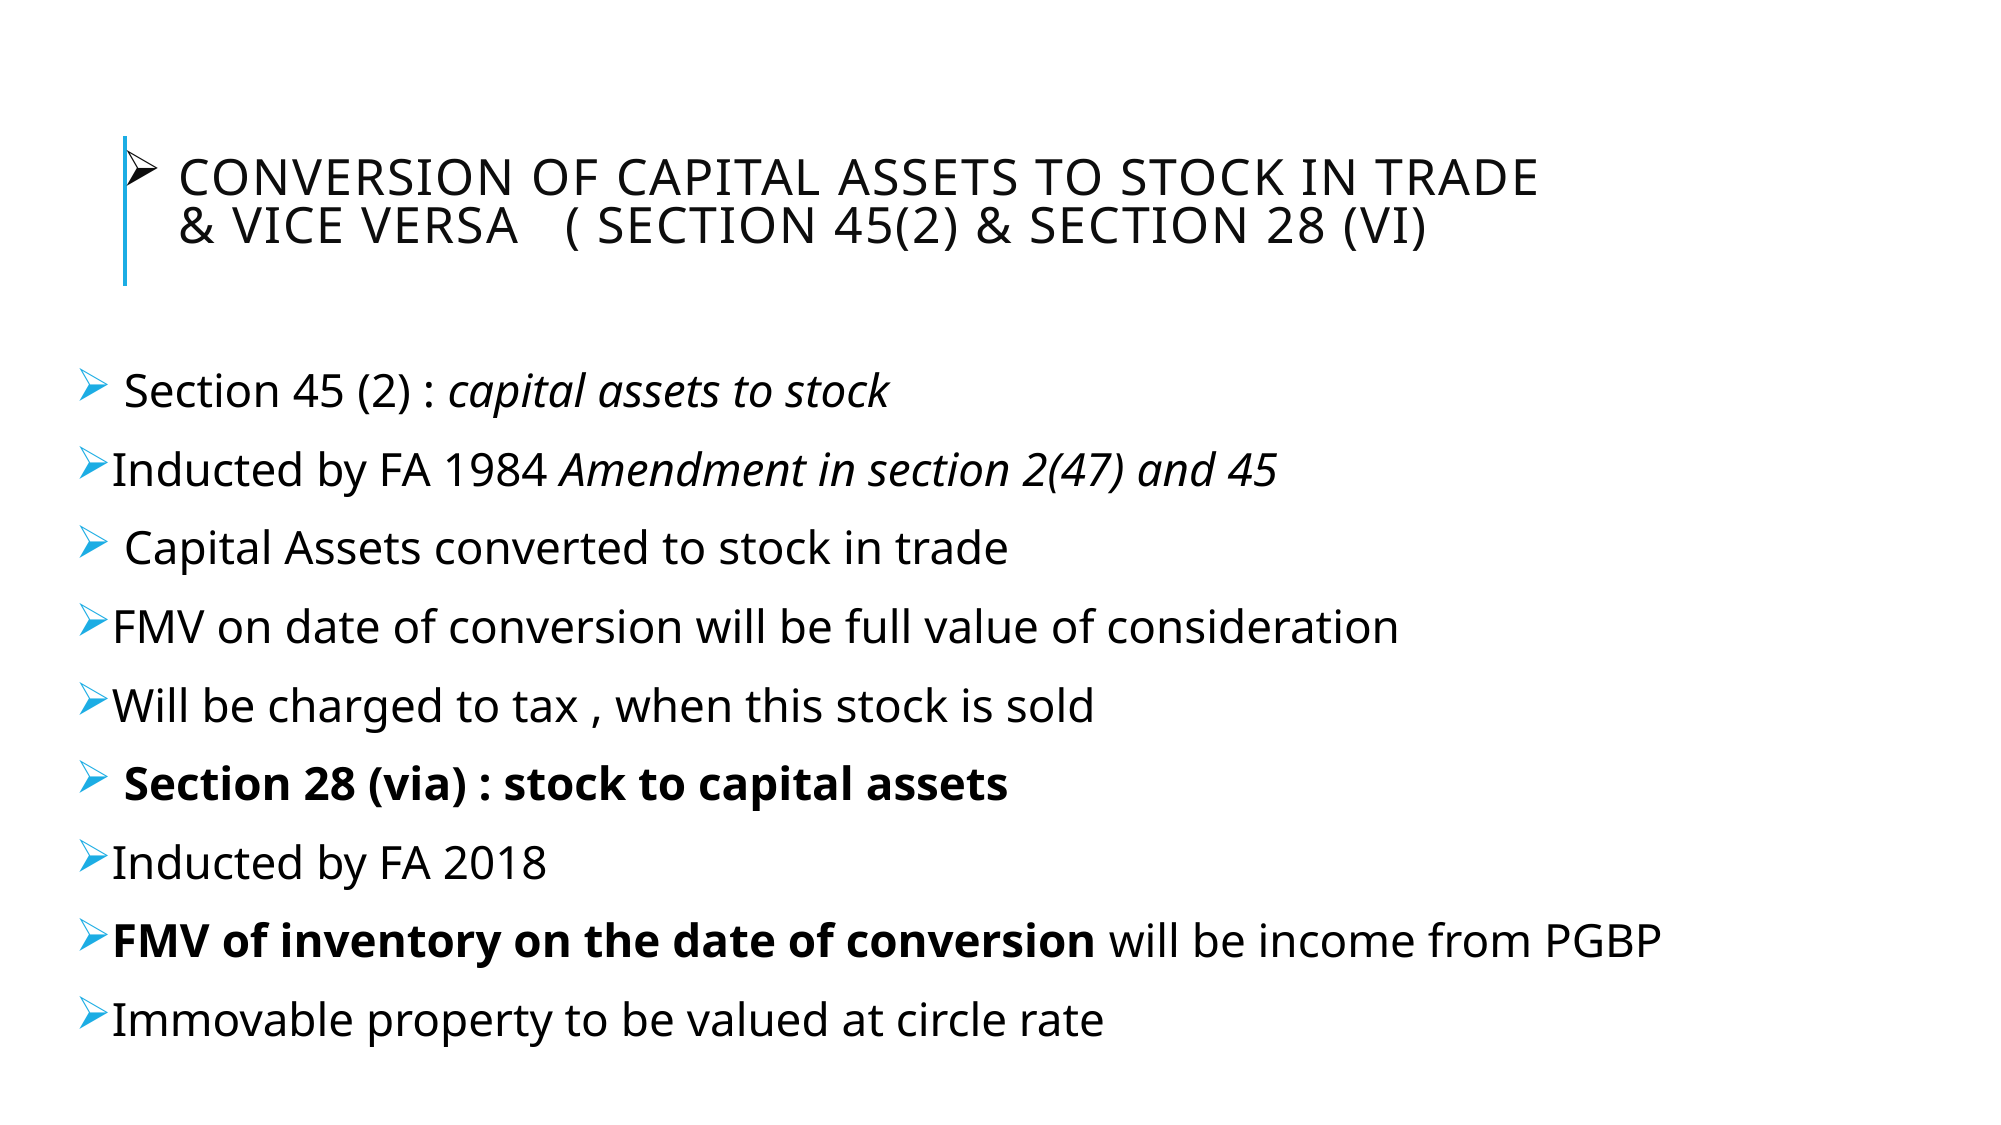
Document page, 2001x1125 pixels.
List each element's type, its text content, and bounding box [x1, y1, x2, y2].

title Conversion of Capital Assets to Stock in trade & vice versa ( section 45(2) & section 28 (vi) [107, 107, 1694, 303]
list Section 45 (2) : capital assets to stock Inducted by FA 1984 Amendment in section 2(47) and 45 Capital Assets converted to stock in trade FMV on date of conversion will be full value of consideration Will be charged to tax , when this stock is sold Section 28 (via) : stock to capital assets Inducted by FA 2018 FMV of inventory on the date of conversion will be income from PGBP Immovable property to be valued at circle rate [68, 360, 1702, 1067]
